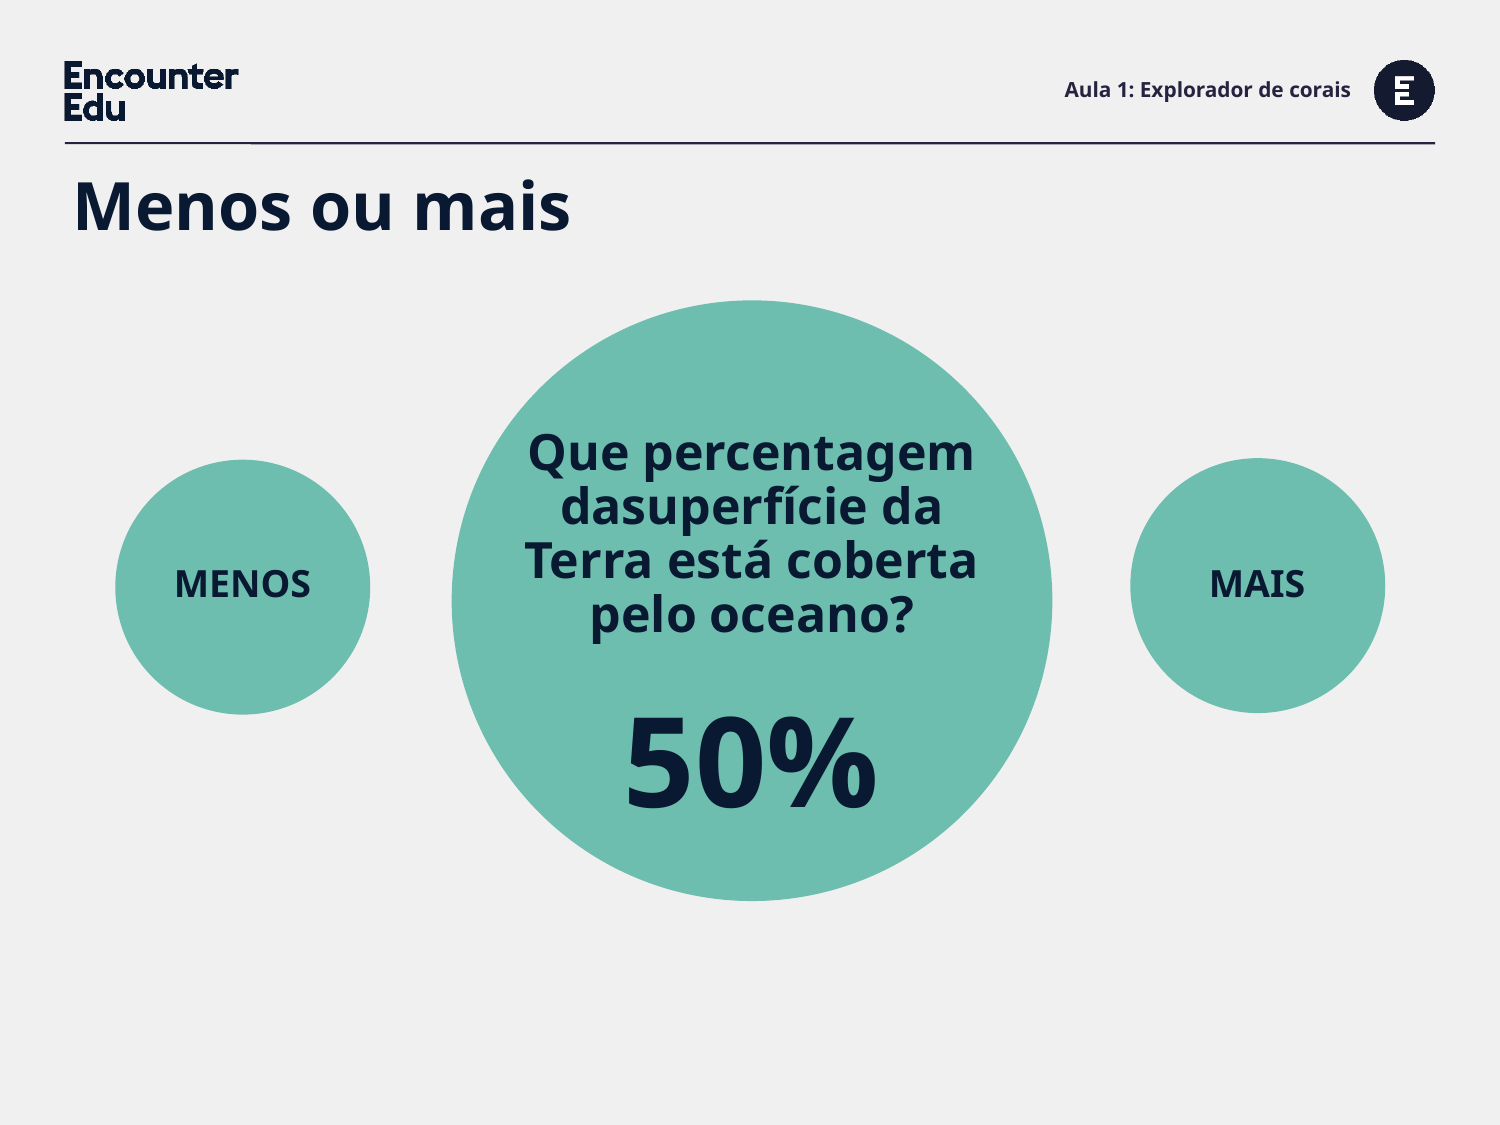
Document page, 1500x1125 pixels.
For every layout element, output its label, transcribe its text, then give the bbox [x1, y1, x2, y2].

text_box MAIS [1079, 516, 1435, 655]
list 50% [482, 691, 1021, 874]
picture [1372, 58, 1436, 122]
list MENOS [64, 515, 421, 656]
title Aula 1: Explorador de corais [749, 67, 1359, 114]
list Que percentagem dasuperfície da Terra está coberta pelo oceano? [482, 419, 1021, 602]
text_box Menos ou mais [64, 156, 587, 252]
picture [60, 59, 243, 122]
